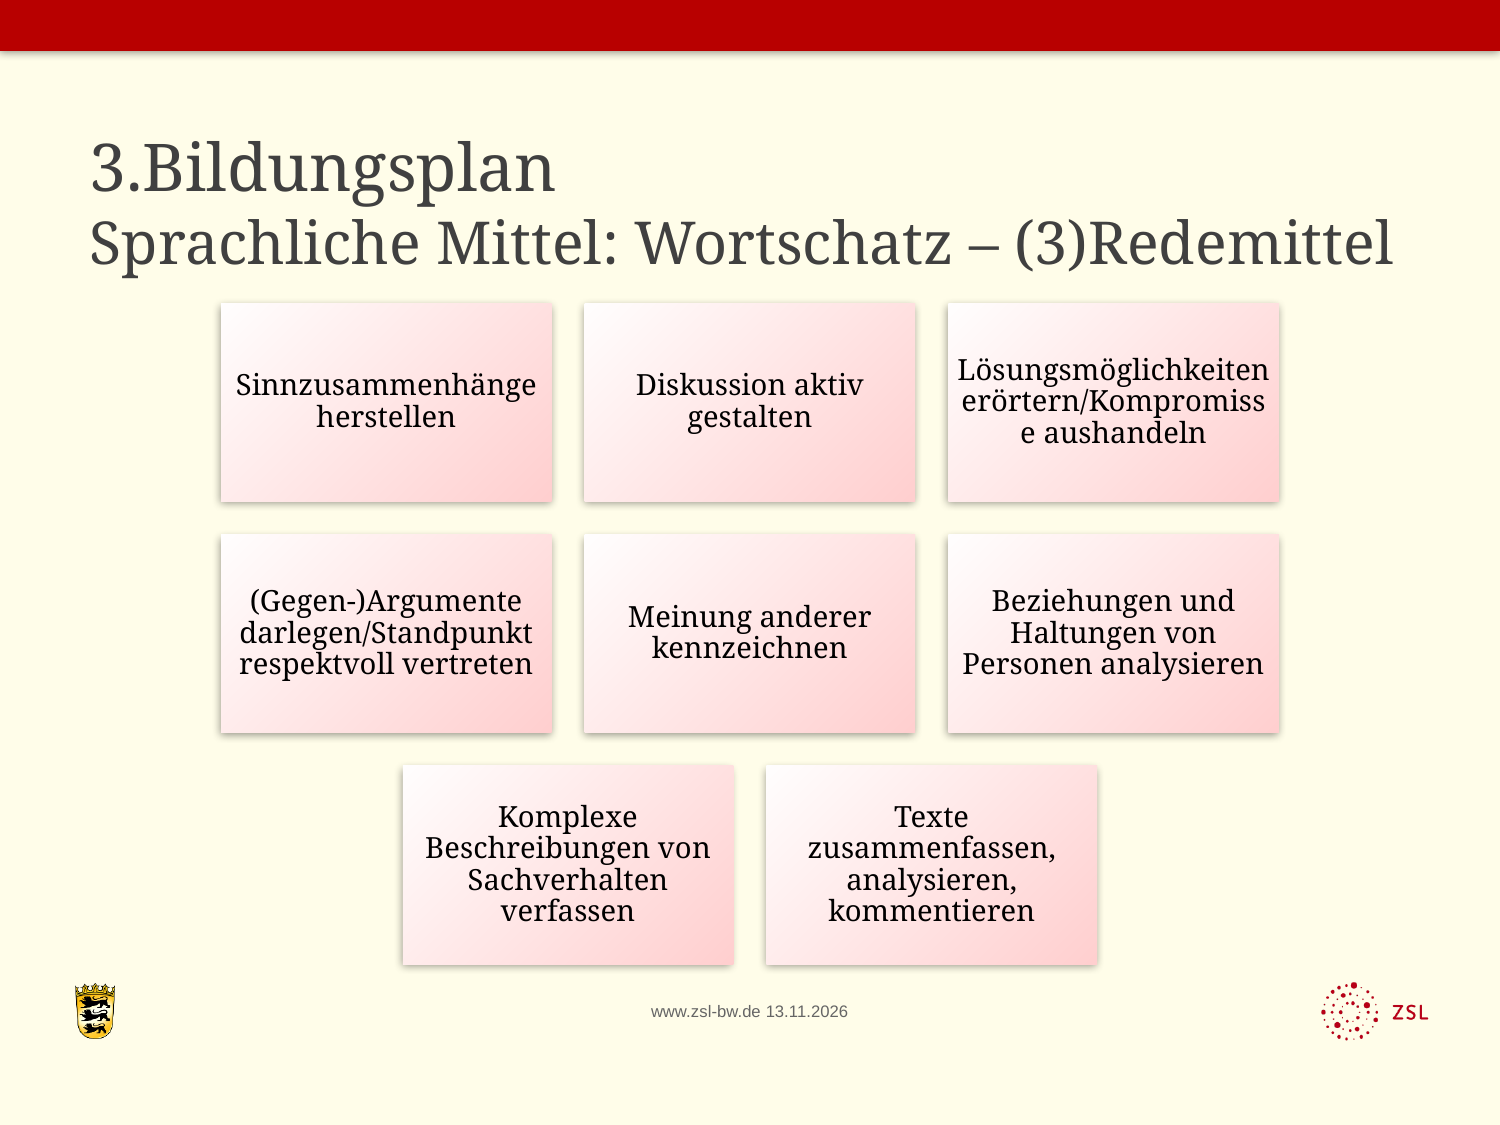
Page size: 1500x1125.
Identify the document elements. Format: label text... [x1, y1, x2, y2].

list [74, 302, 1426, 965]
picture [1320, 981, 1429, 1041]
picture [73, 981, 117, 1041]
title 3.Bildungsplan Sprachliche Mittel: Wortschatz – (3)Redemittel [75, 113, 1425, 289]
